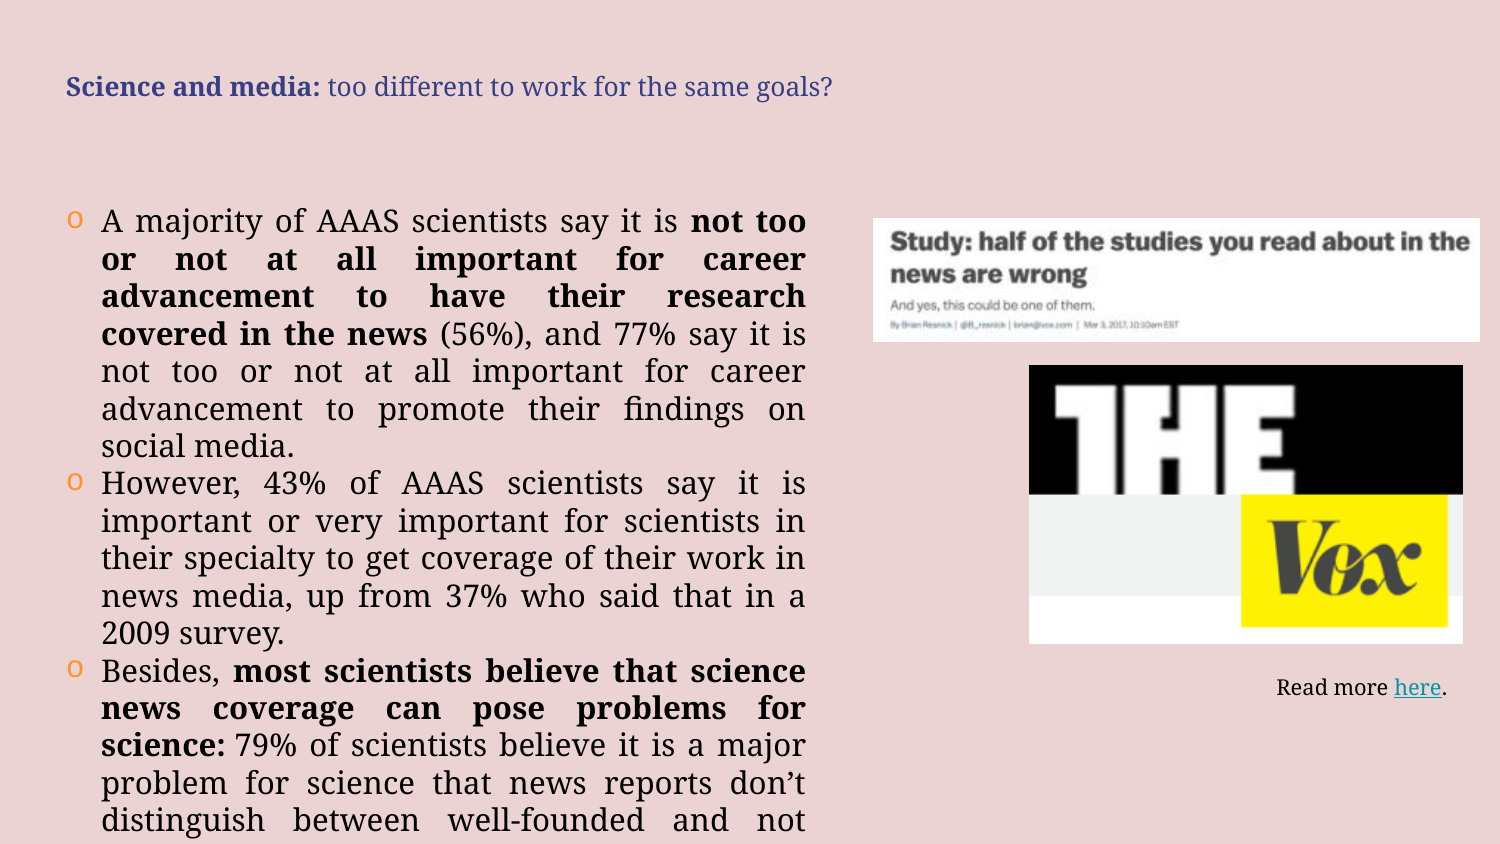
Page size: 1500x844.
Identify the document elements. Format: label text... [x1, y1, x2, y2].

picture [873, 218, 1480, 342]
text_box A majority of AAAS scientists say it is not too or not at all important for career advancement to have their research covered in the news (56%), and 77% say it is not too or not at all important for career advancement to promote their findings on social media. However, 43% of AAAS scientists say it is important or very important for scientists in their specialty to get coverage of their work in news media, up from 37% who said that in a 2009 survey. Besides, most scientists believe that science news coverage can pose problems for science: 79% of scientists believe it is a major problem for science that news reports don’t distinguish between well-founded and not well-founded scientific findings. [51, 194, 822, 844]
title Science and media: too different to work for the same goals? [51, 55, 1168, 150]
picture [1029, 365, 1463, 644]
text_box Read more here. [873, 665, 1463, 711]
